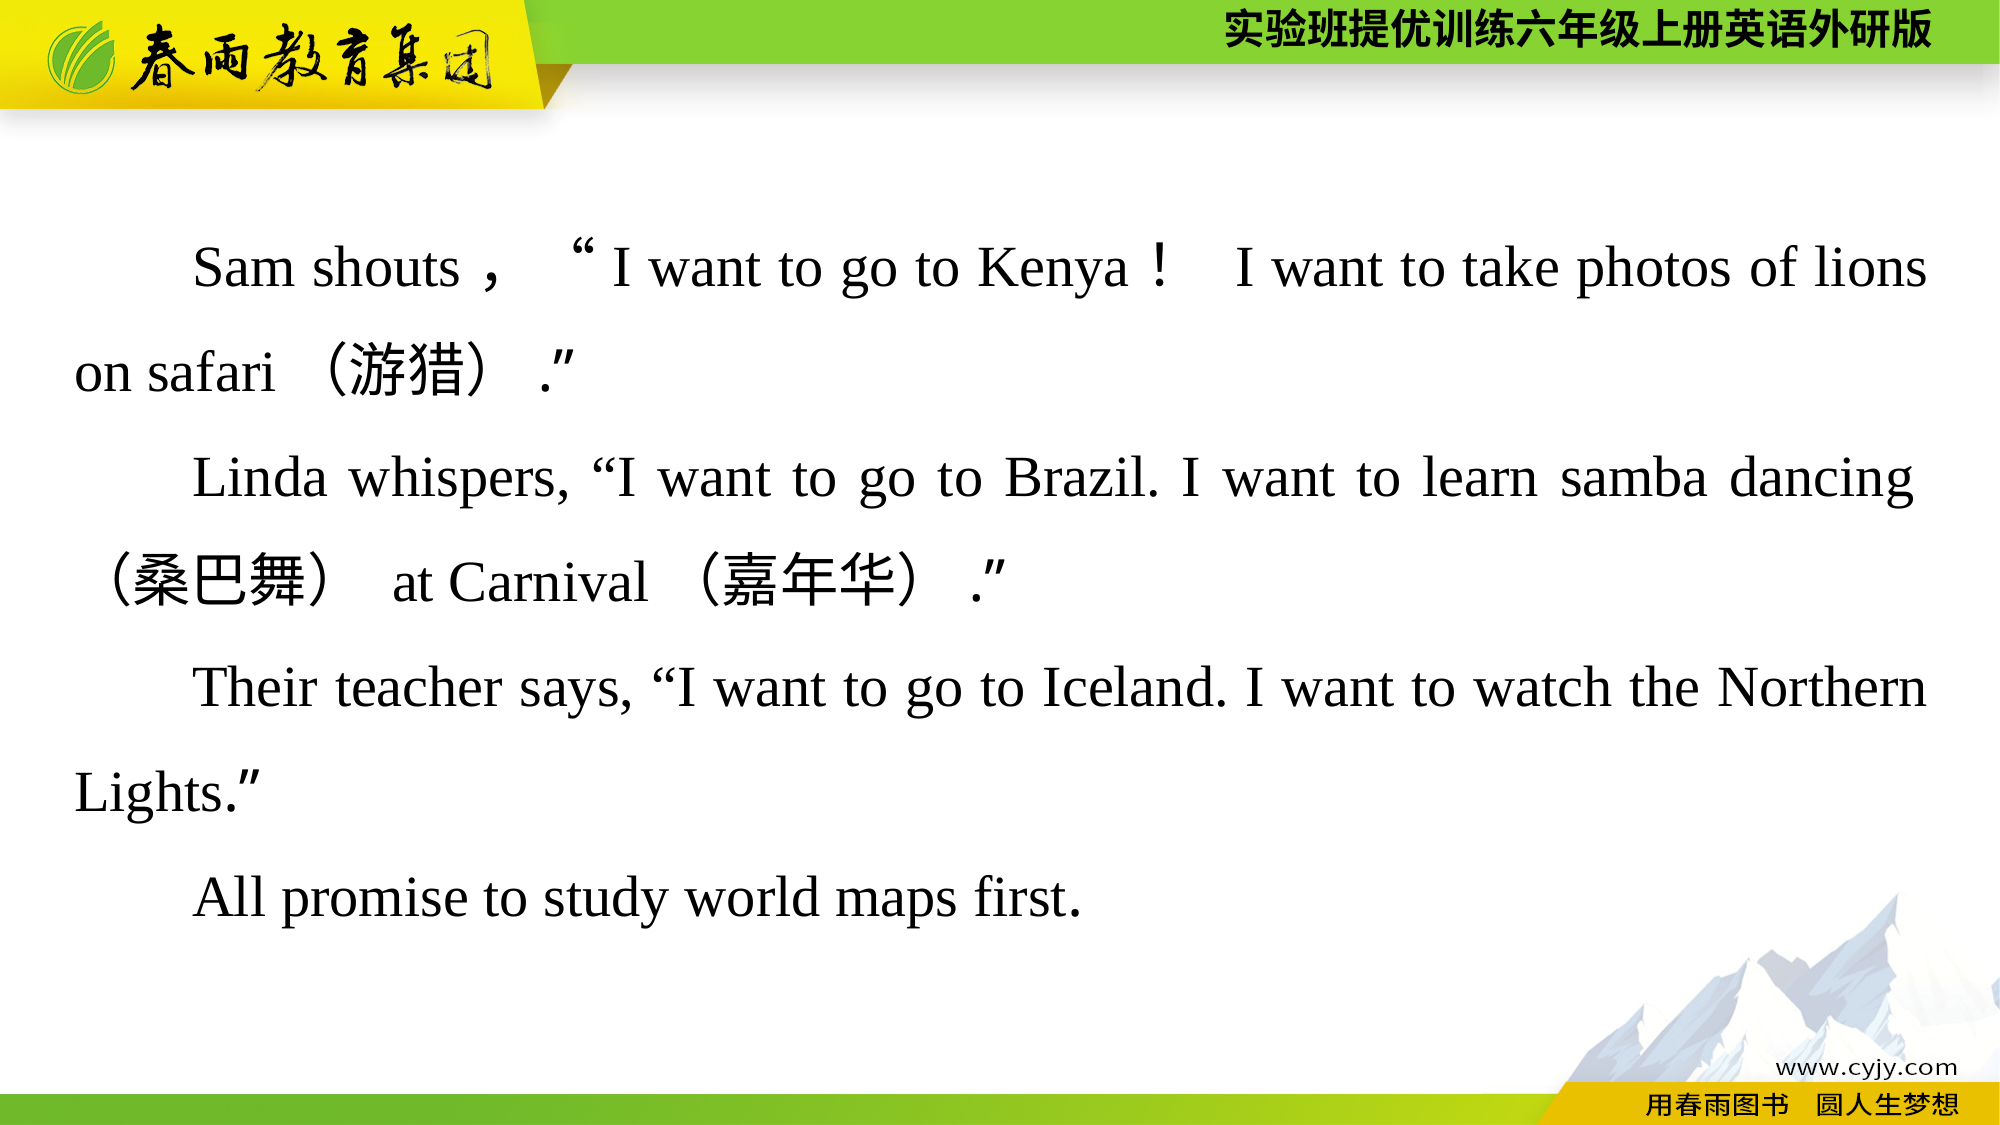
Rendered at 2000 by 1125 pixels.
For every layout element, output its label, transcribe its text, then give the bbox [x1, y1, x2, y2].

picture [0, 0, 2000, 1125]
list Sam shouts，“I want to go to Kenya！ I want to take photos of lions on safari（游猎）.” Linda whispers, “I want to go to Brazil. I want to learn samba dancing（桑巴舞） at Carnival（嘉年华）.” Their teacher says, “I want to go to Iceland. I want to watch the Northern Lights.” All promise to study world maps first. [59, 185, 1944, 943]
